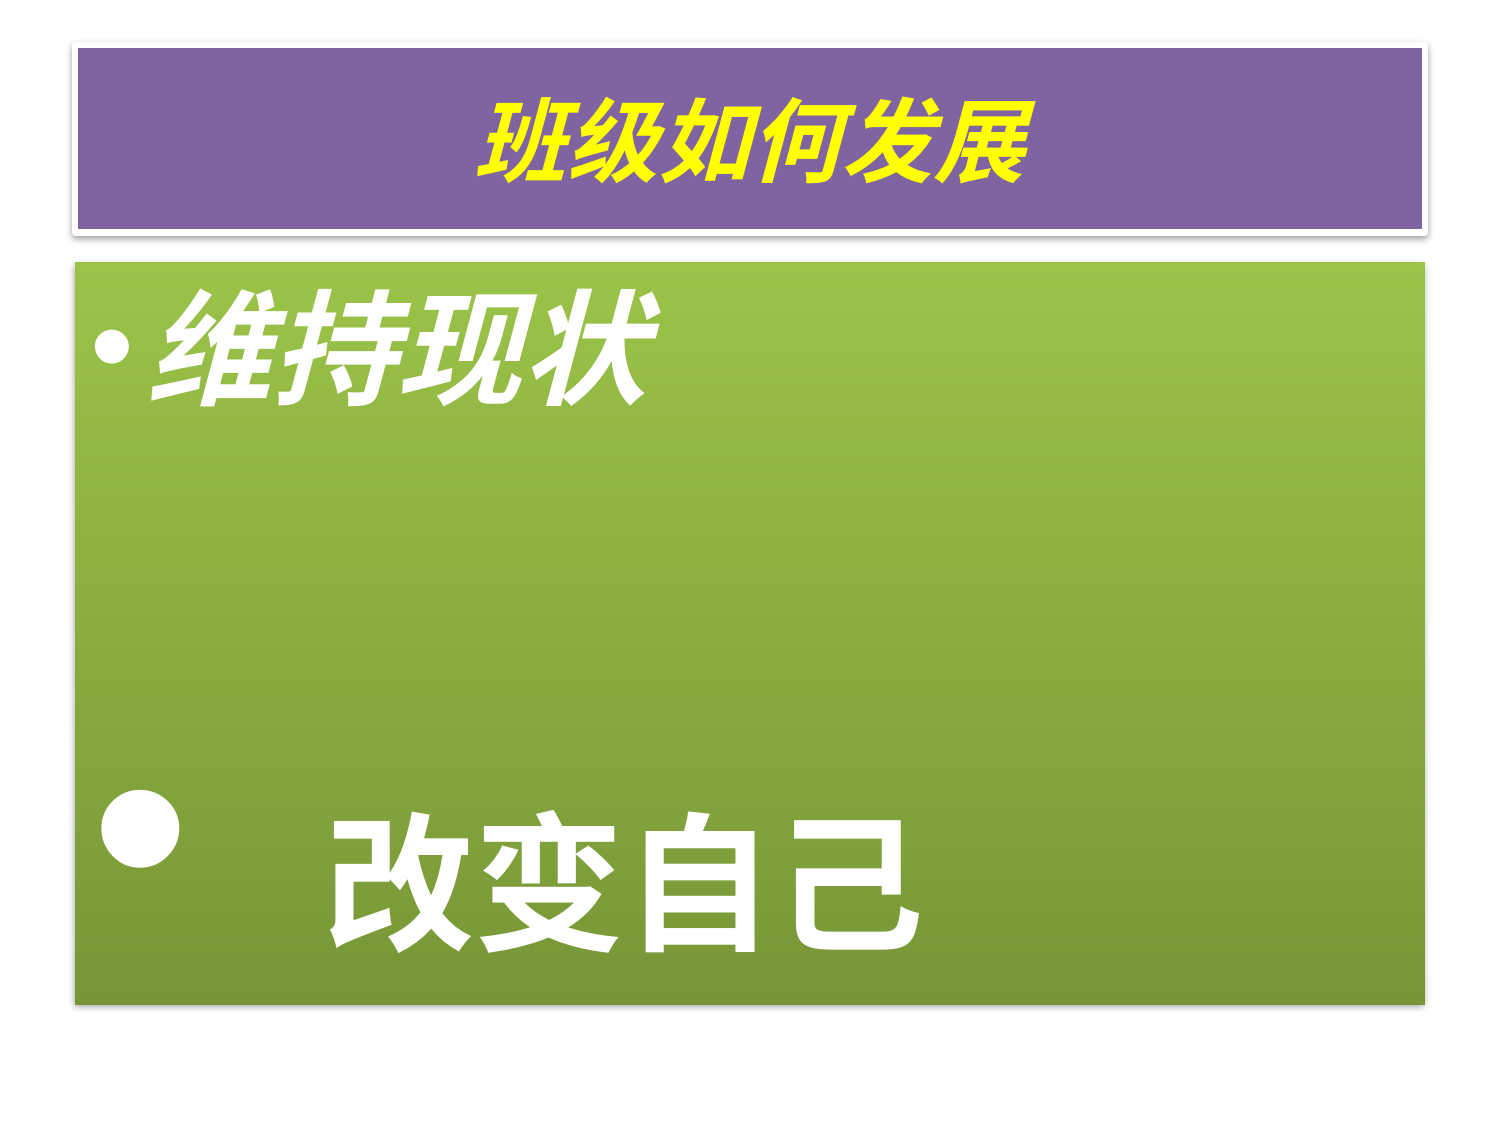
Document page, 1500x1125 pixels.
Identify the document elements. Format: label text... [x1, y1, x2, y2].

list 维持现状 改变自己 [75, 262, 1425, 1005]
title 班级如何发展 [72, 42, 1428, 236]
